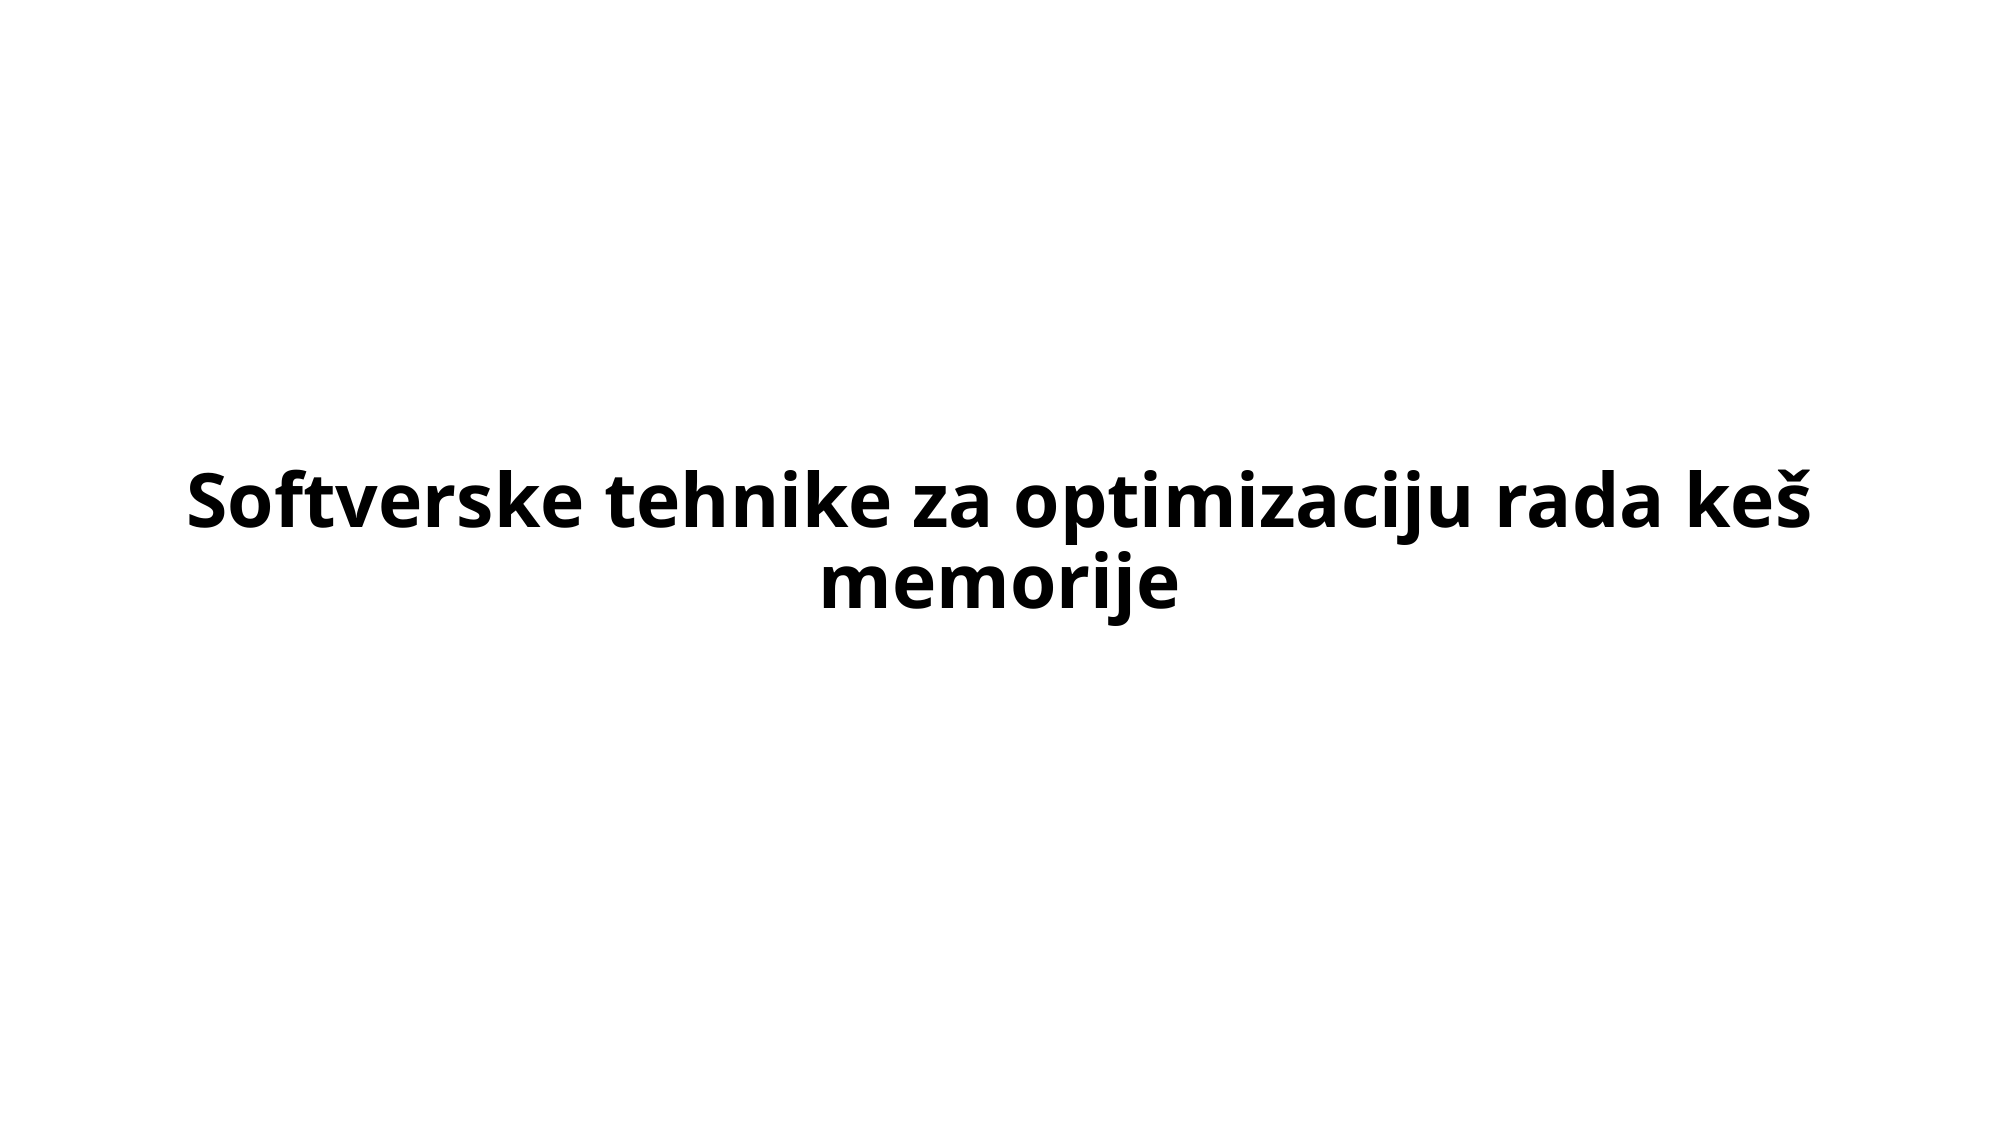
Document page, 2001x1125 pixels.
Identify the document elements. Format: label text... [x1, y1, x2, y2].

title Softverske tehnike za optimizaciju rada keš memorije [96, 443, 1904, 632]
